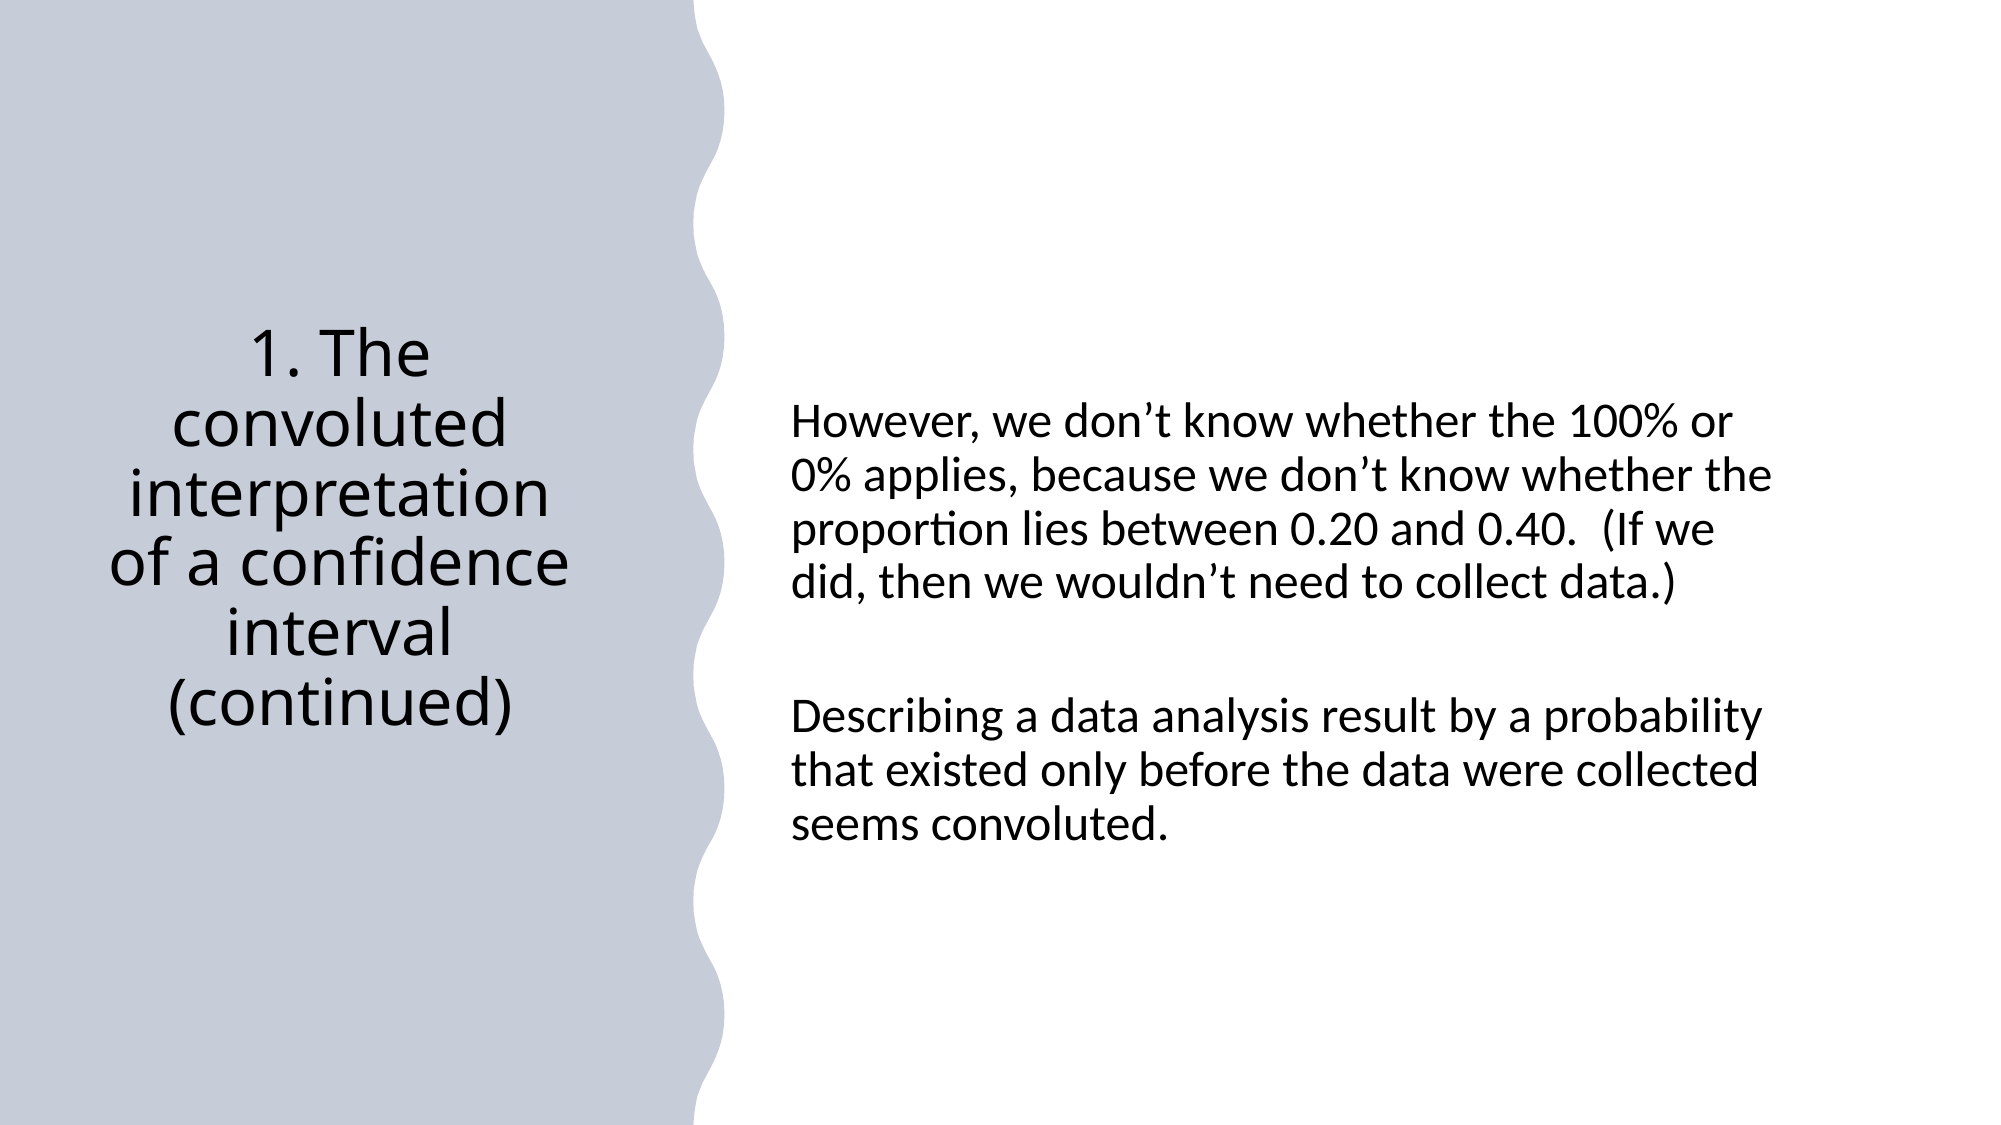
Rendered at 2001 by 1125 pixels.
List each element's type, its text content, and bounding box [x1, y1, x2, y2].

text_box [0, 0, 726, 1125]
list However, we don’t know whether the 100% or 0% applies, because we don’t know whether the proportion lies between 0.20 and 0.40. (If we did, then we wouldn’t need to collect data.) Describing a data analysis result by a probability that existed only before the data were collected seems convoluted. [775, 118, 1800, 1050]
text_box [695, 0, 2000, 1125]
title 1. The convoluted interpretation of a confidence interval (continued) [75, 118, 606, 747]
